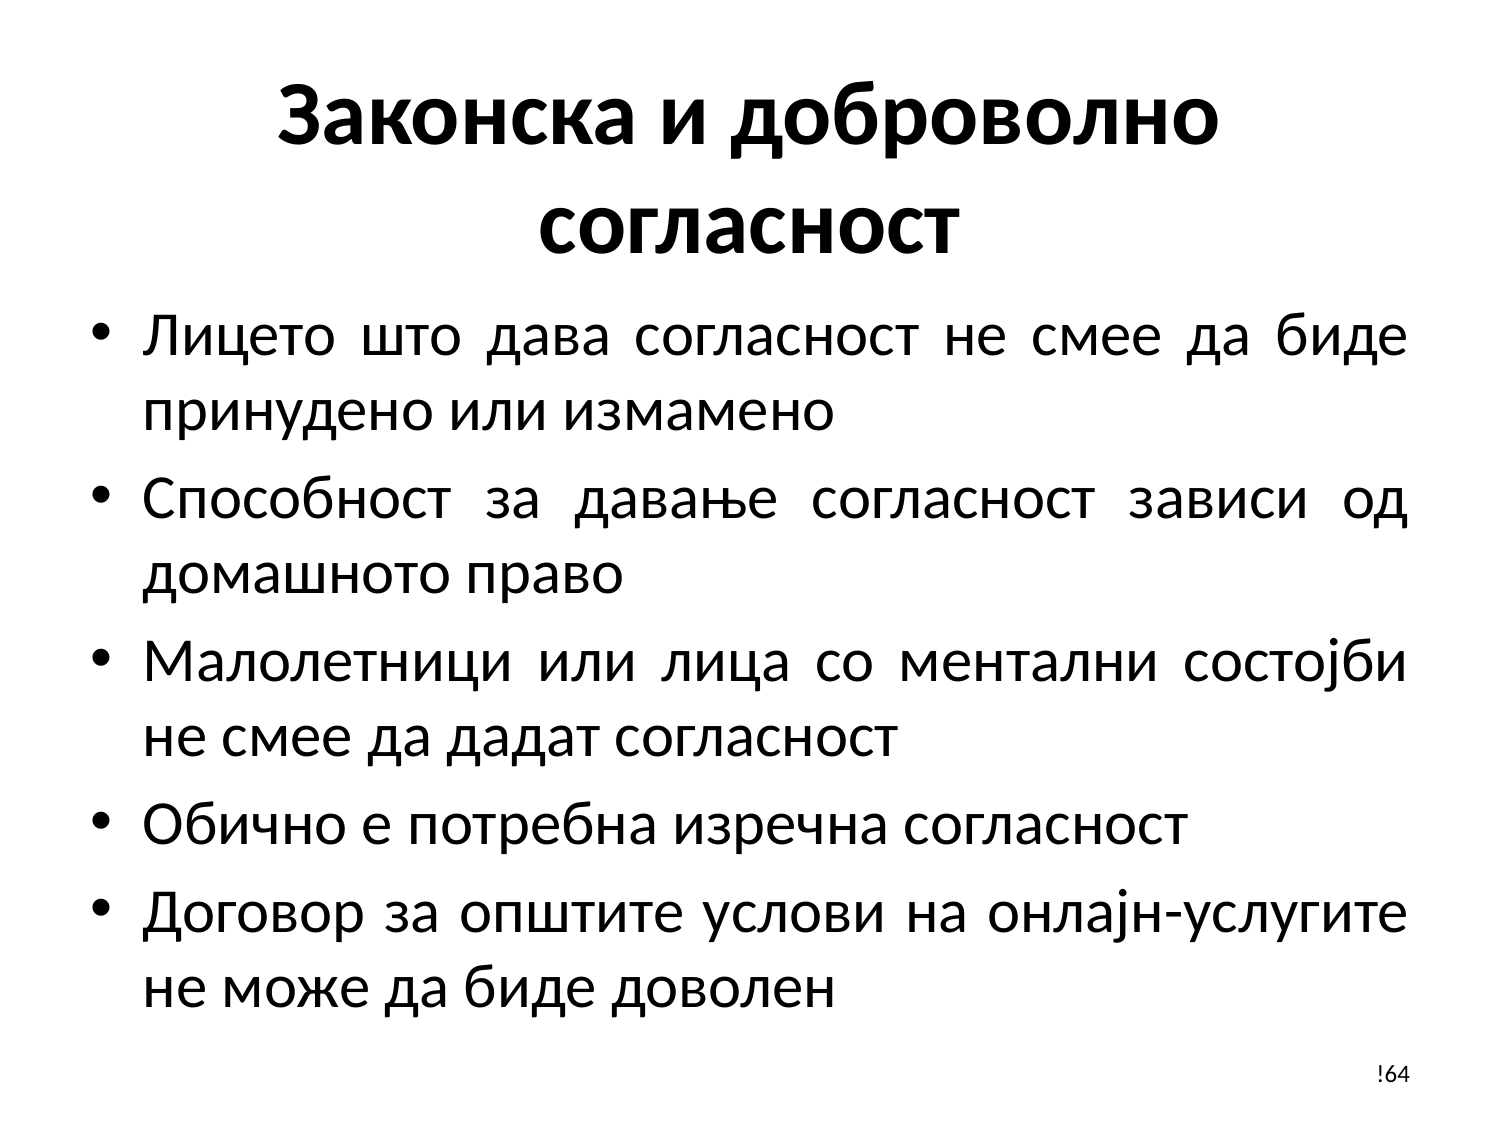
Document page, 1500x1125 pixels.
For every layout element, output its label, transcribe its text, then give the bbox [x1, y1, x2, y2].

title Законска и доброволно согласност [75, 45, 1425, 233]
slide_number !64 [1074, 1042, 1425, 1103]
list Лицето што дава согласност не смее да биде принудено или измамено Способност за давање согласност зависи од домашното право Малолетници или лица со ментални состојби не смее да дадат согласност Обично е потребна изречна согласност Договор за општите услови на онлајн-услугите не може да биде доволен [75, 285, 1425, 1028]
